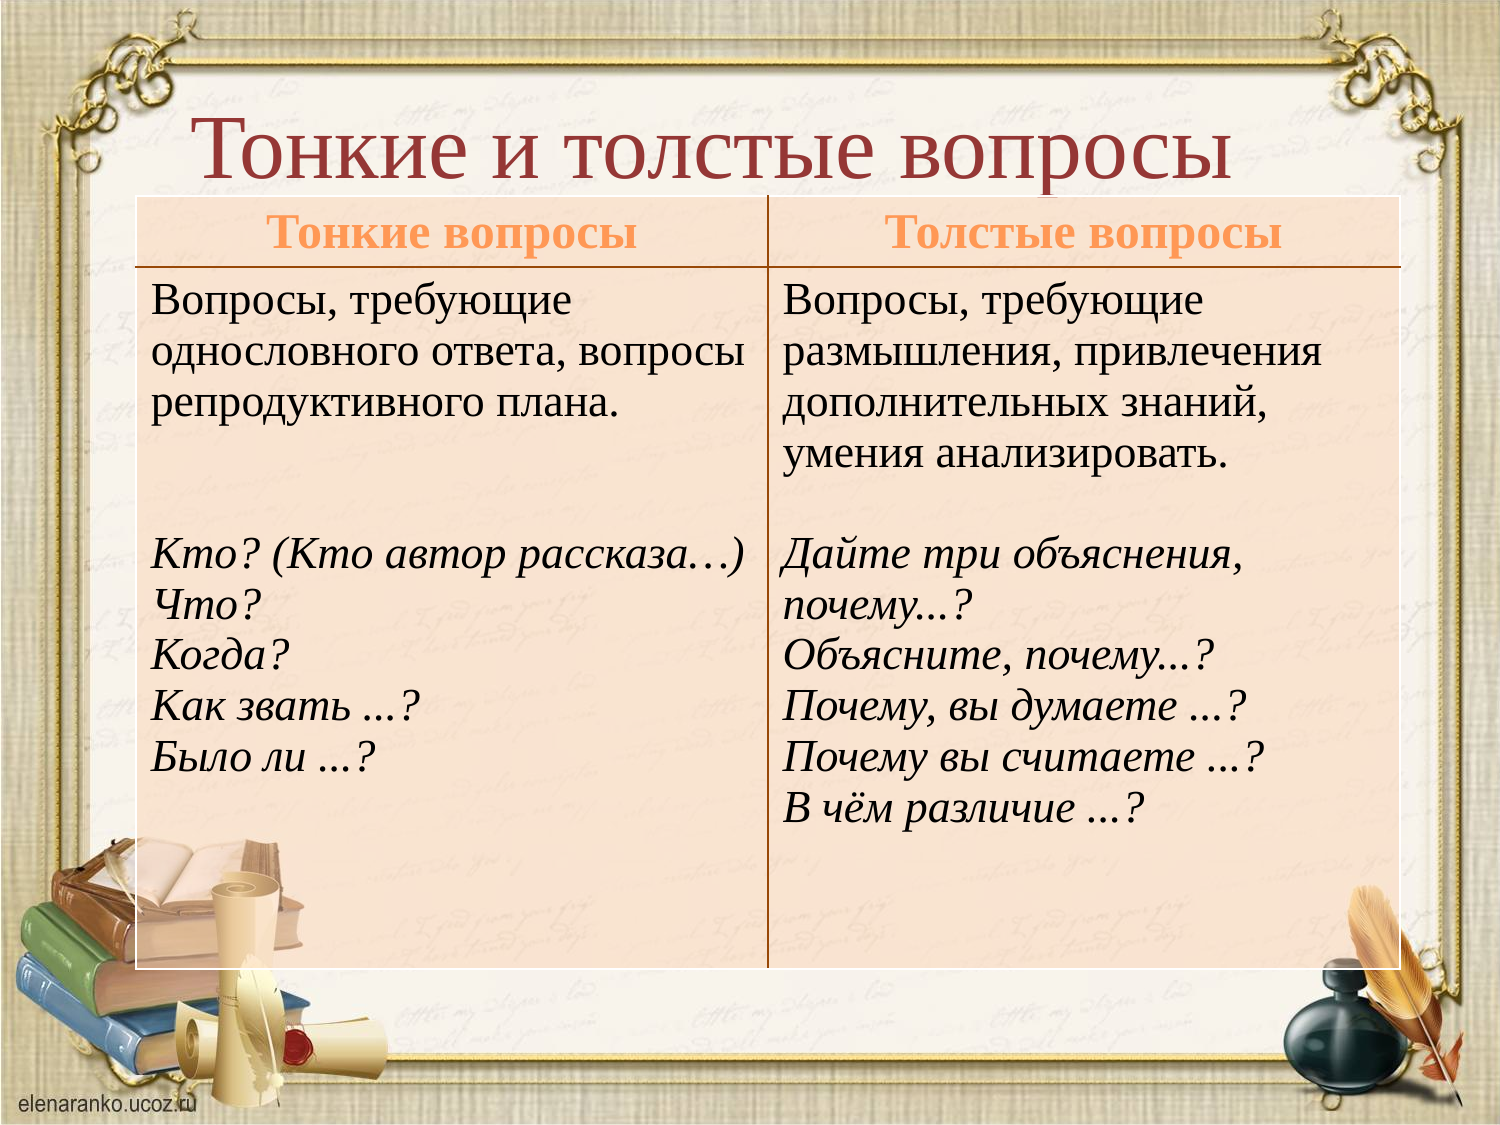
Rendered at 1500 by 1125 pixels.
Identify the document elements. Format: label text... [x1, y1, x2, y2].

table_cell Вопросы, требующие однословного ответа, вопросы репродуктивного плана. Кто? (Кто автор рассказа…) Что? Когда? Как звать ...? Было ли ...? [137, 268, 767, 968]
picture [0, 0, 1500, 1125]
table_header Толстые вопросы [769, 197, 1399, 266]
table_header Тонкие вопросы [137, 197, 767, 266]
title Тонкие и толстые вопросы [100, 90, 1326, 194]
table_cell Вопросы, требующие размышления, привлечения дополнительных знаний, умения анализировать. Дайте три объяснения, почему...? Объясните, почему...? Почему, вы думаете ...? Почему вы считаете ...? В чём различие ...? [769, 268, 1399, 968]
